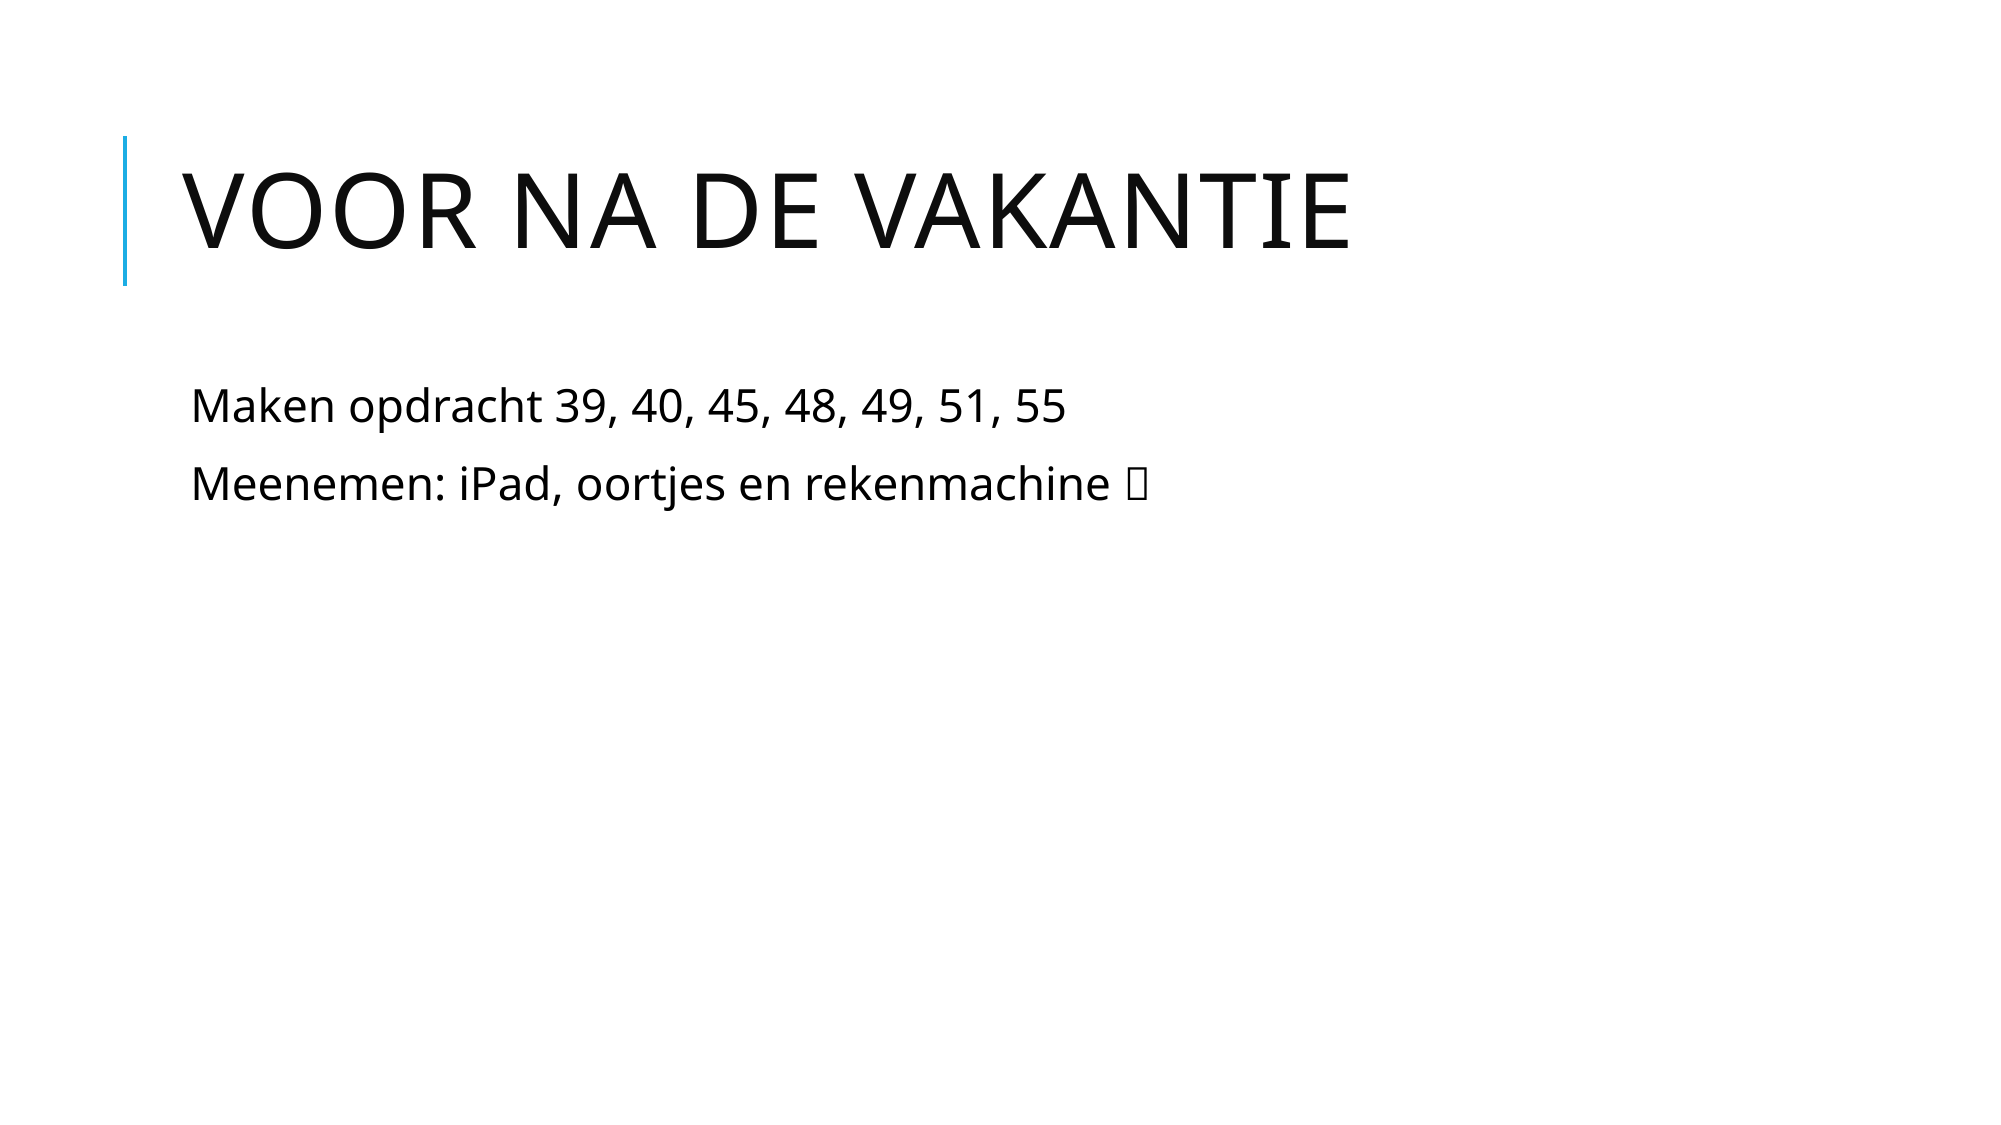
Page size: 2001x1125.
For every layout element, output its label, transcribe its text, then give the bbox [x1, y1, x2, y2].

title Voor na de vakantie [168, 96, 1763, 342]
list Maken opdracht 39, 40, 45, 48, 49, 51, 55 Meenemen: iPad, oortjes en rekenmachine  [168, 375, 1763, 1035]
